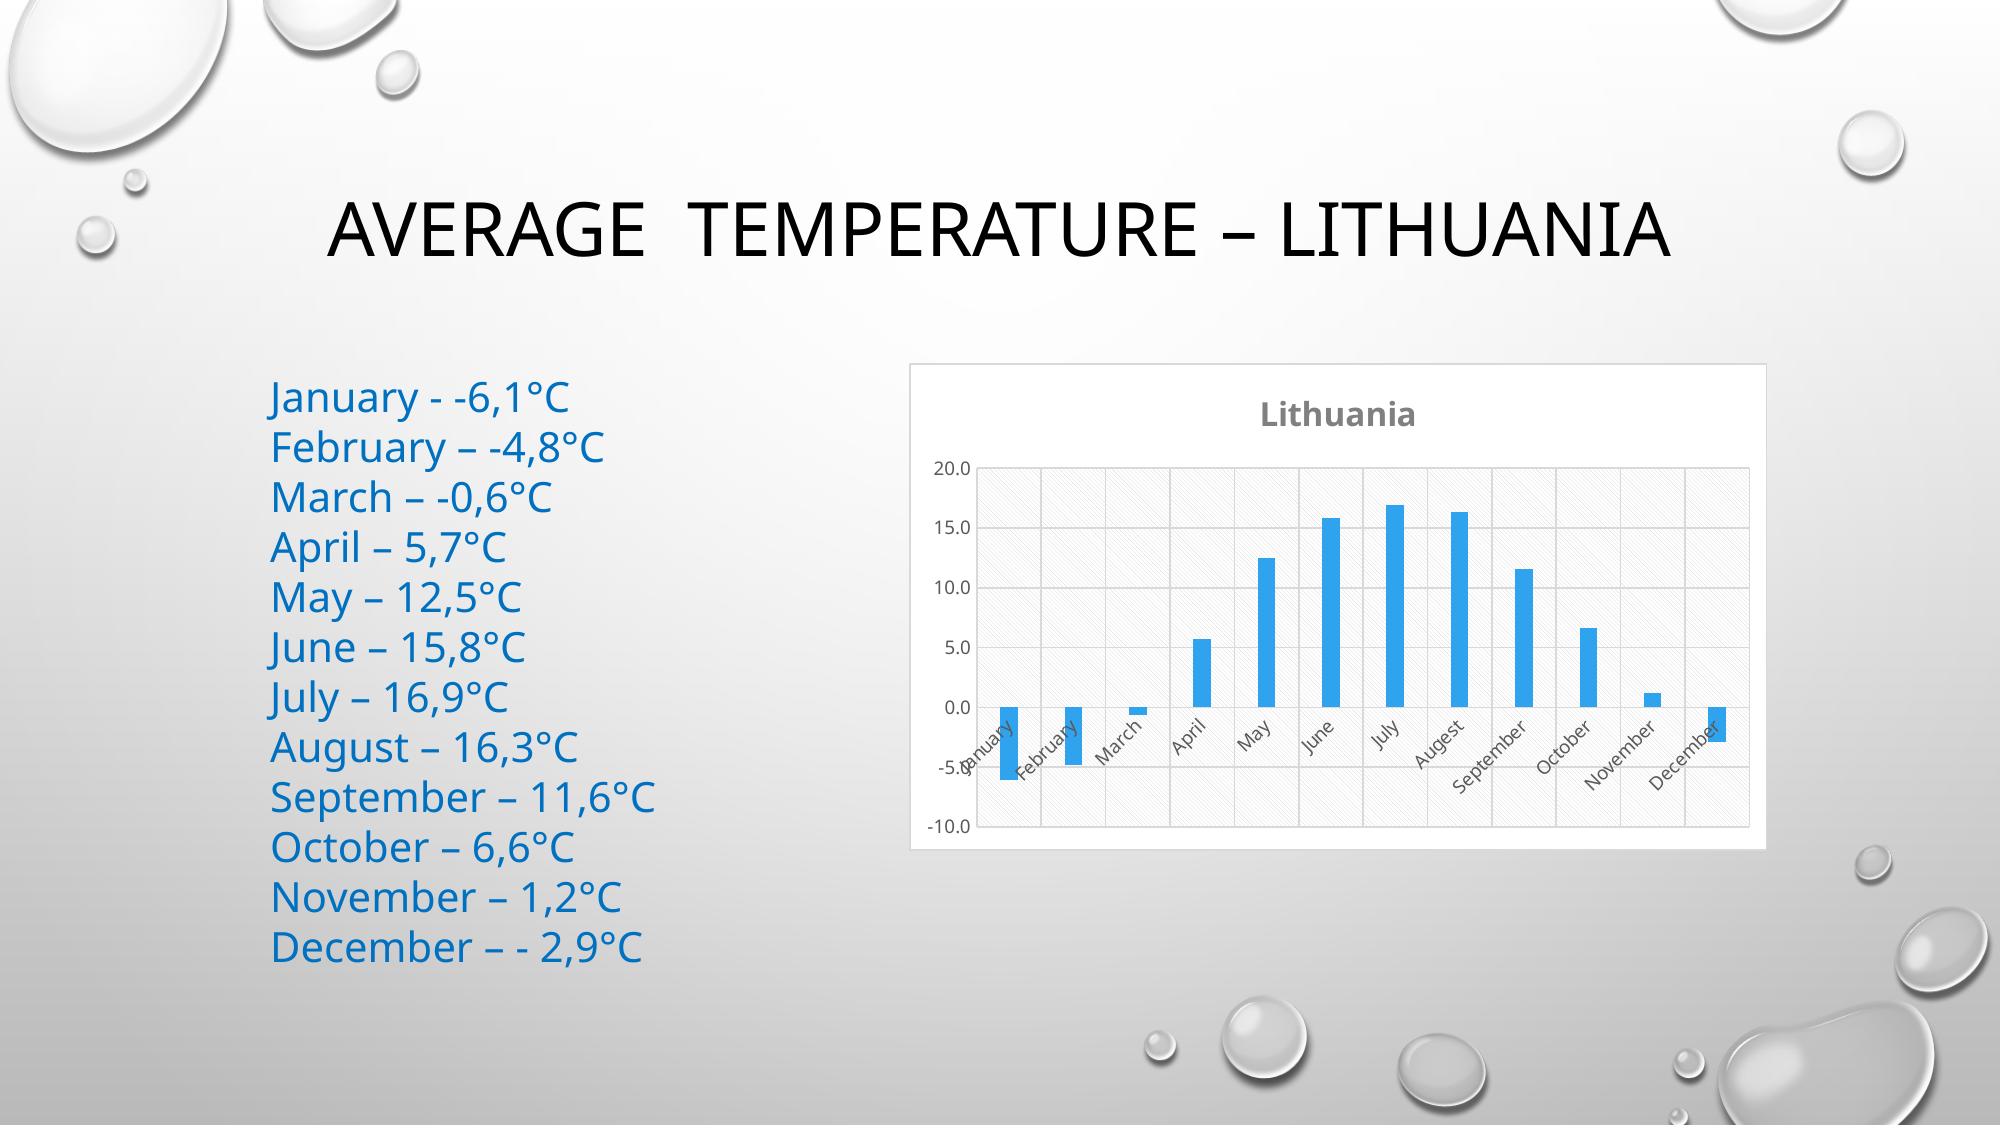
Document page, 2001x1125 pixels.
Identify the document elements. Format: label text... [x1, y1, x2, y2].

text_box January - -6,1°C February – -4,8°C March – -0,6°C April – 5,7°C May – 12,5°C June – 15,8°C July – 16,9°C August – 16,3°C September – 11,6°C October – 6,6°C November – 1,2°C December – - 2,9°C [255, 363, 804, 979]
chart [909, 363, 1768, 852]
picture [0, 0, 2000, 1125]
title AVERAGE TEMPERATURE – Lithuania [149, 101, 1851, 364]
